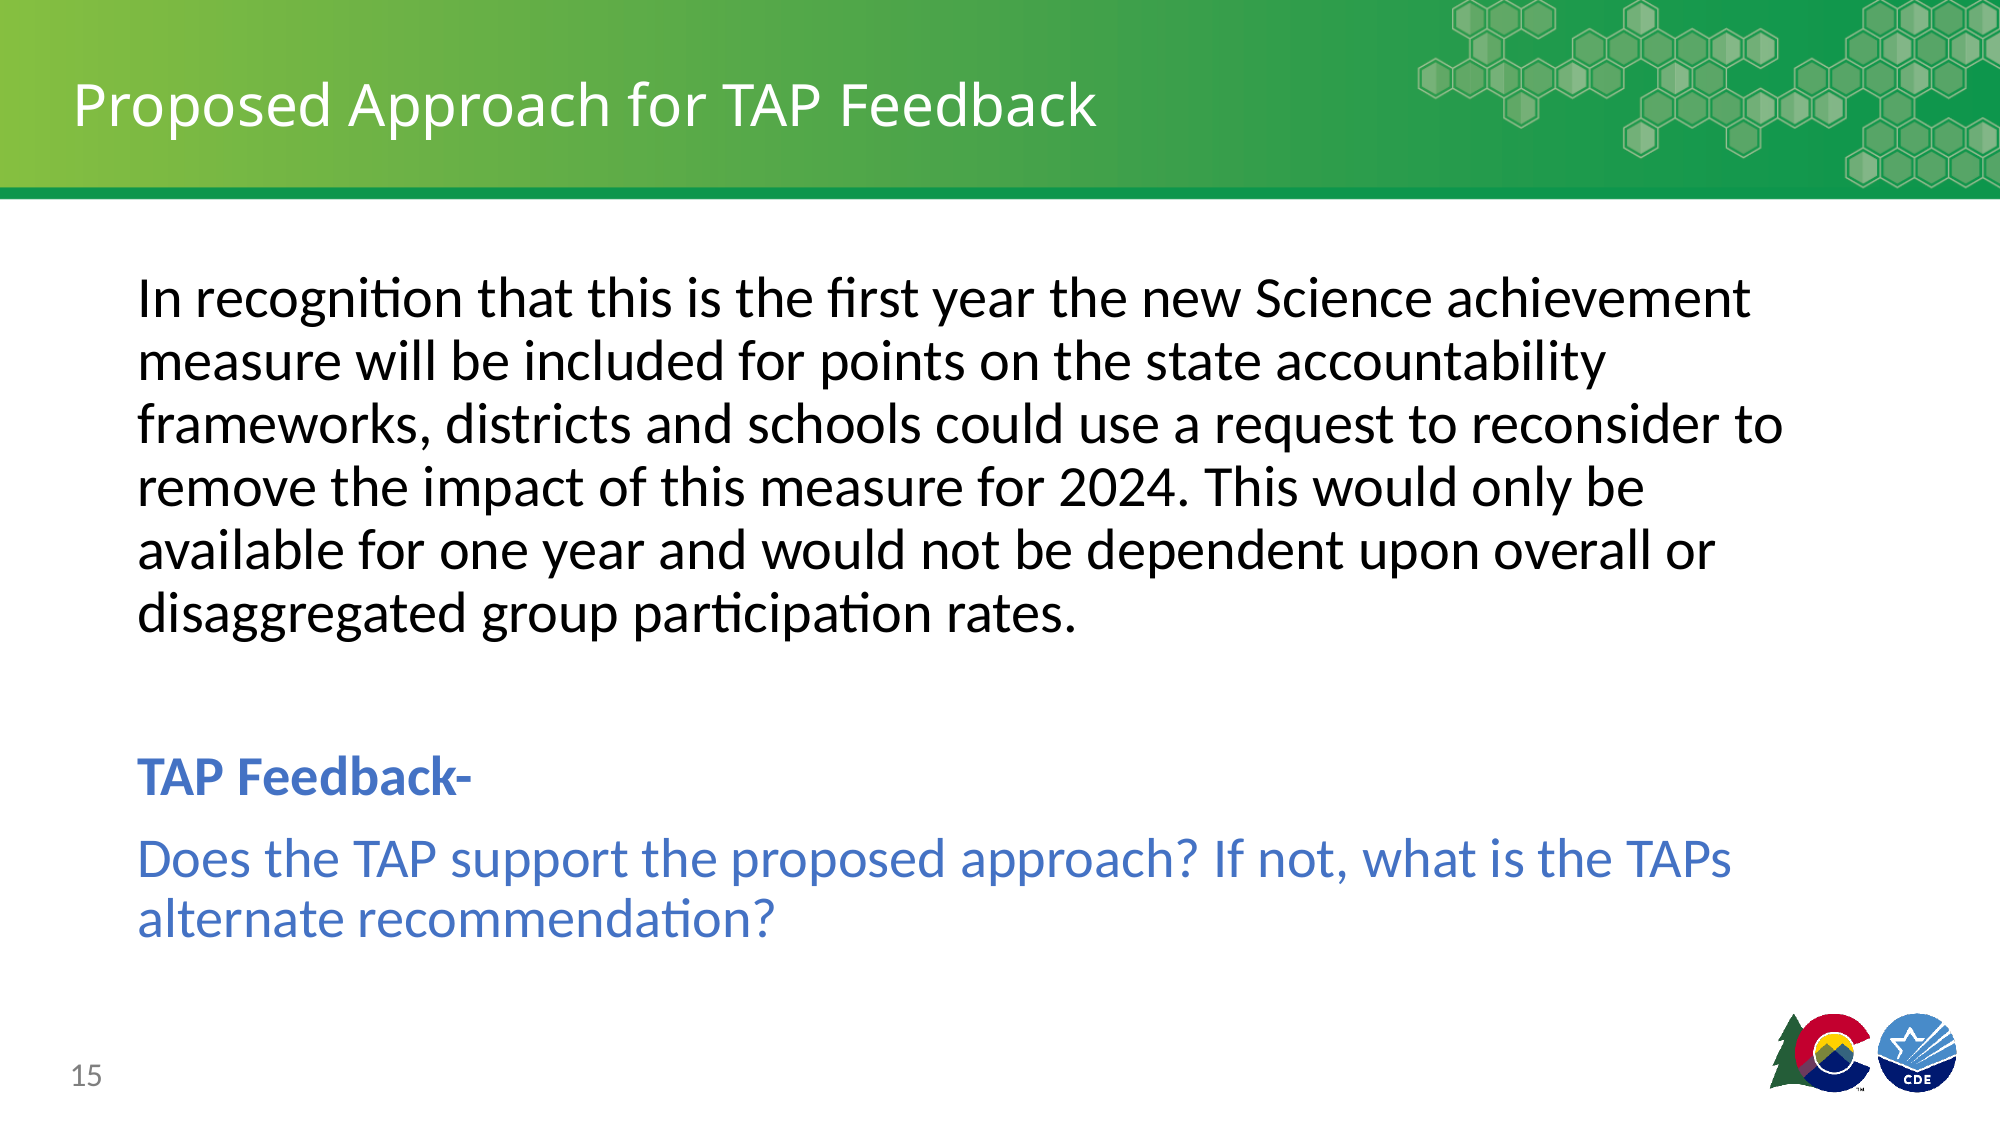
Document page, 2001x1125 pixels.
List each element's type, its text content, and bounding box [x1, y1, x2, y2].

picture [1768, 1012, 1957, 1093]
list In recognition that this is the first year the new Science achievement measure will be included for points on the state accountability frameworks, districts and schools could use a request to reconsider to remove the impact of this measure for 2024. This would only be available for one year and would not be dependent upon overall or disaggregated group participation rates. TAP Feedback- Does the TAP support the proposed approach? If not, what is the TAPs alternate recommendation? [137, 267, 1863, 1043]
title Proposed Approach for TAP Feedback [72, 33, 1396, 182]
slide_number 15 [54, 1042, 505, 1103]
picture [0, 0, 2000, 200]
